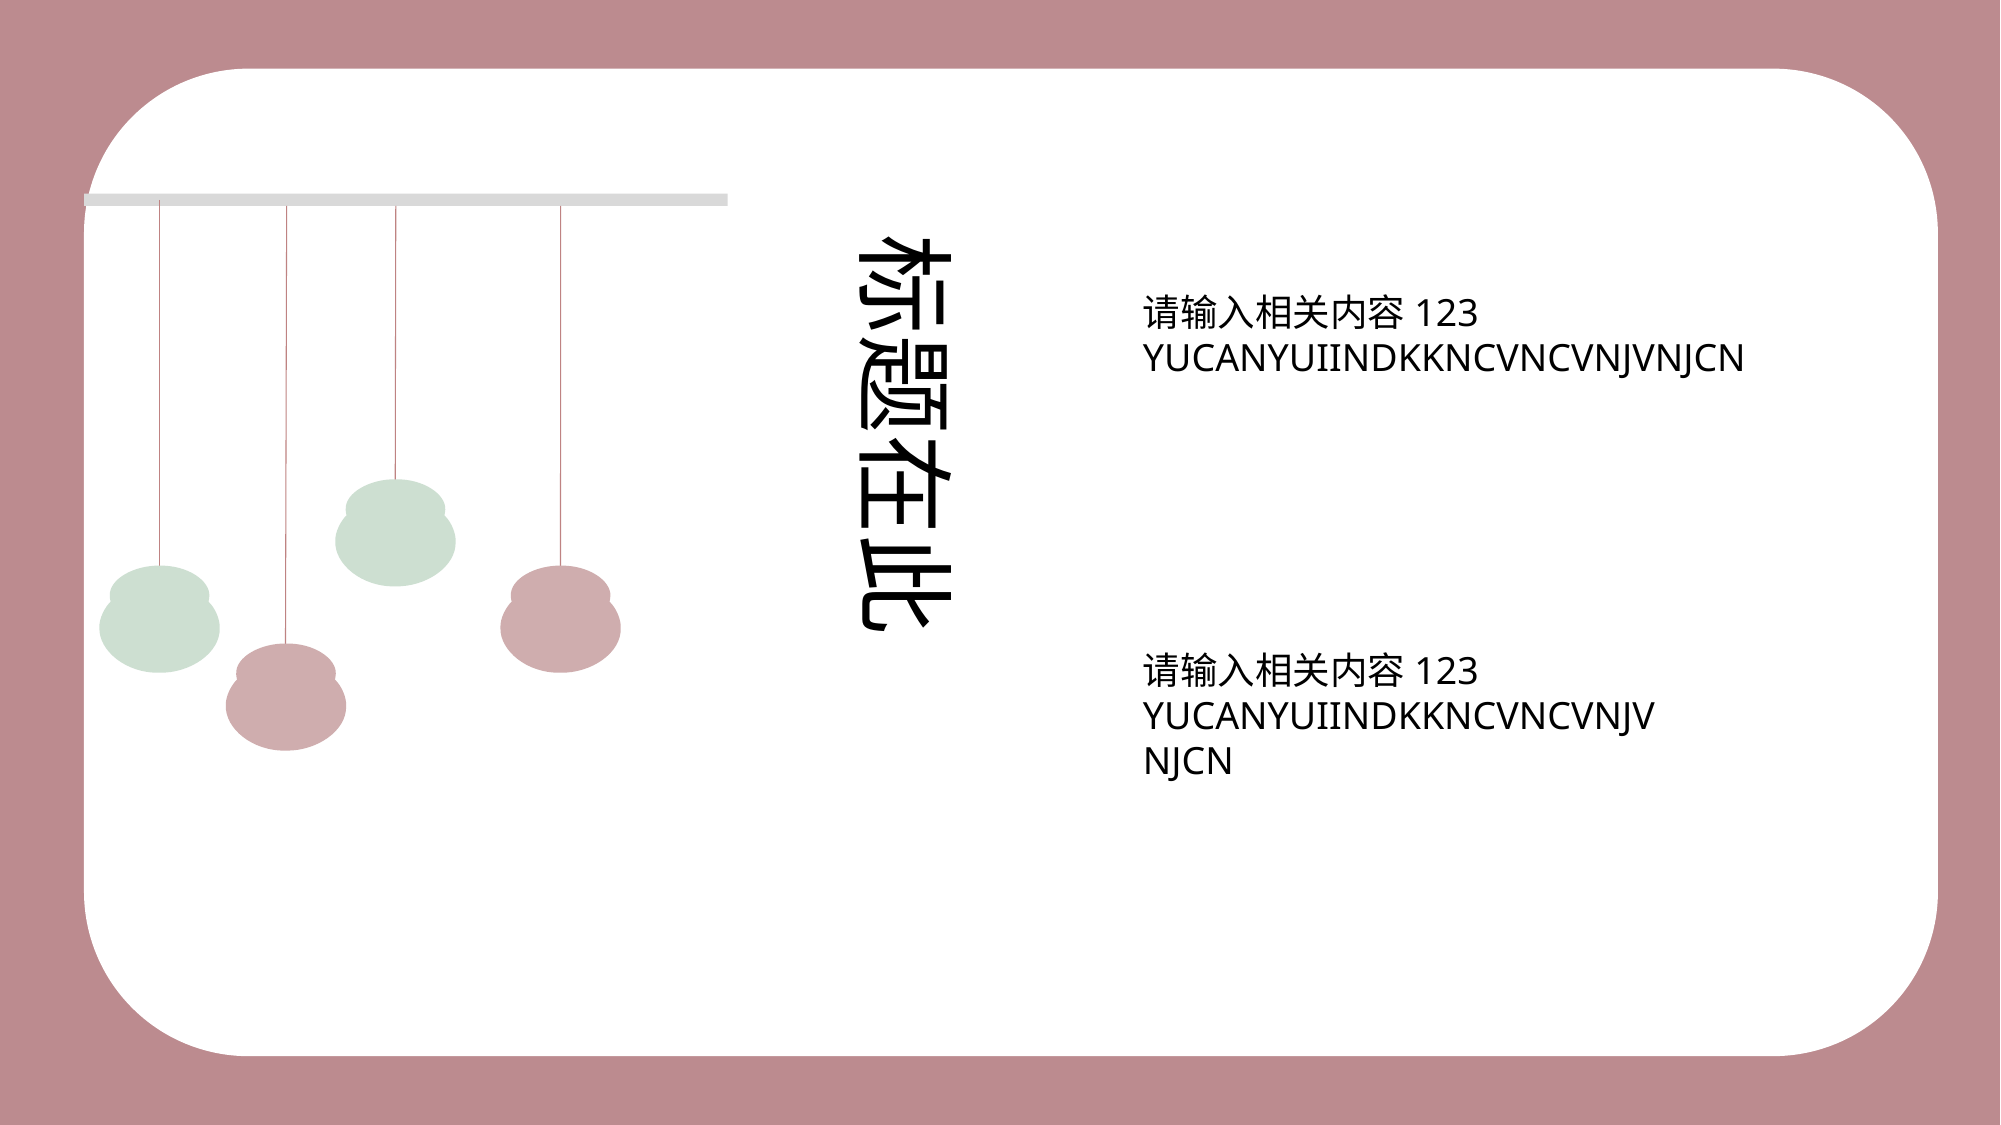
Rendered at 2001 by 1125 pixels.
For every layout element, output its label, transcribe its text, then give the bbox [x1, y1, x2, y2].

text_box [98, 564, 221, 674]
text_box 请输入相关内容123 YUCANYUIINDKKNCVNCVNJVNJCN [1128, 281, 1808, 386]
text_box [82, 67, 1939, 1058]
text_box [334, 478, 457, 588]
text_box 请输入相关内容123 YUCANYUIINDKKNCVNCVNJVNJCN [1128, 639, 1685, 790]
text_box [224, 642, 348, 752]
text_box 标题在此 [823, 219, 975, 791]
text_box [83, 193, 729, 207]
text_box [499, 564, 622, 674]
